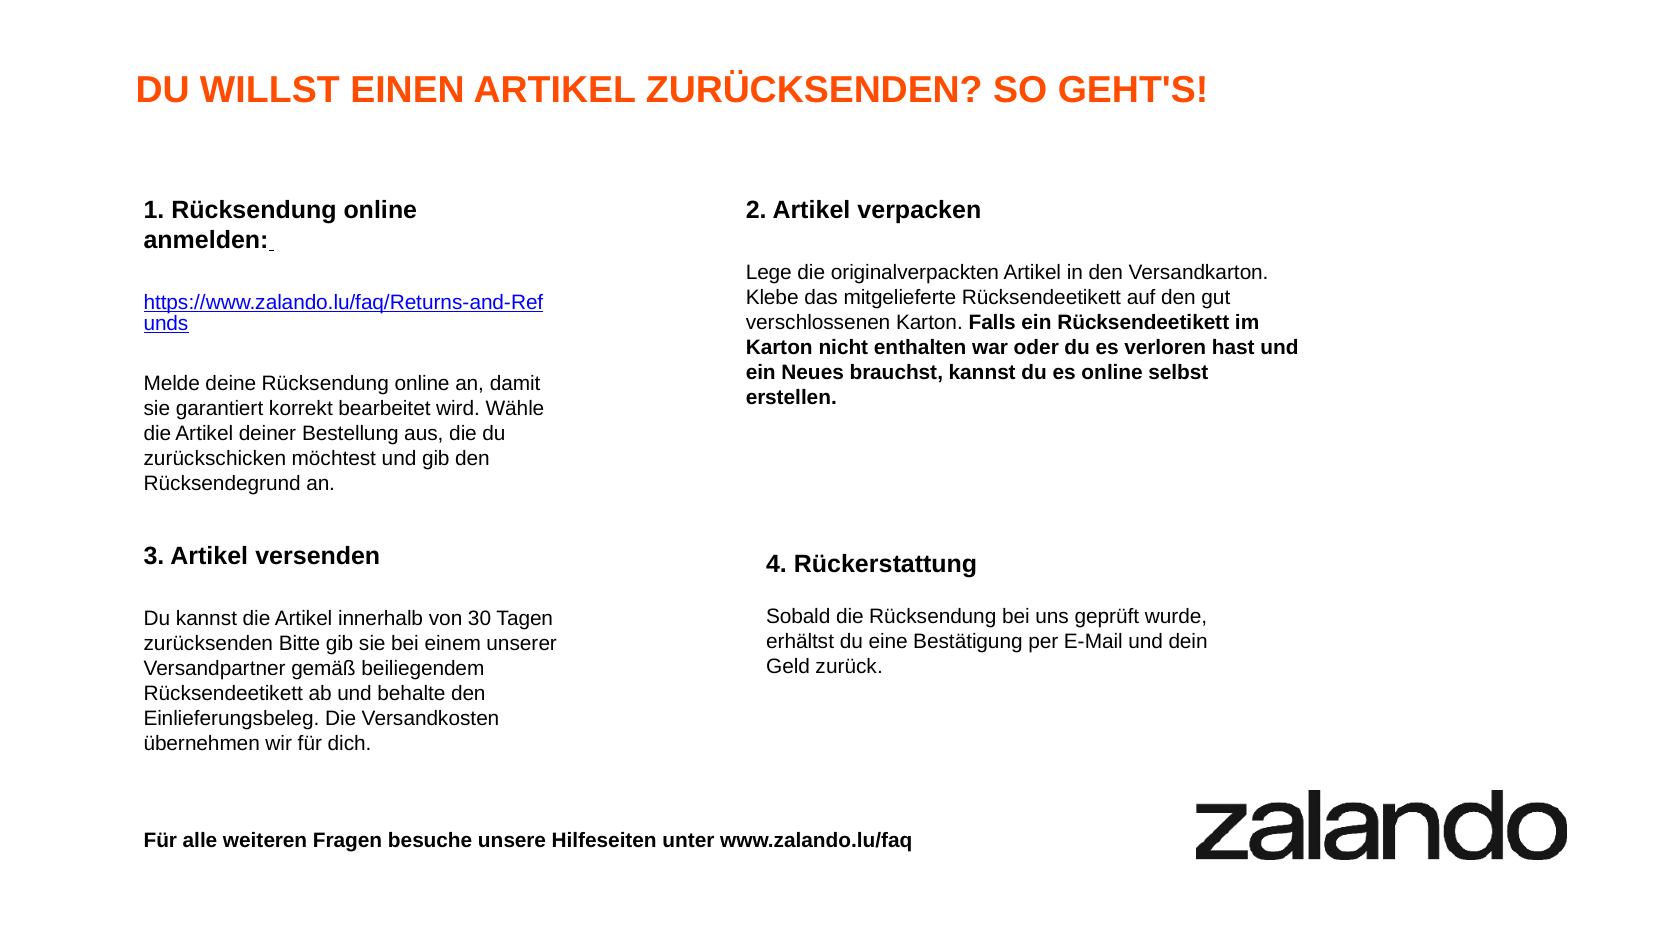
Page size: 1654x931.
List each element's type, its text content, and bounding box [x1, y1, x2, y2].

text_box 3. Artikel versenden Du kannst die Artikel innerhalb von 30 Tagen zurücksenden Bitte gib sie bei einem unserer Versandpartner gemäß beiliegendem Rücksendeetikett ab und behalte den Einlieferungsbeleg. Die Versandkosten übernehmen wir für dich. [128, 532, 589, 763]
text_box Für alle weiteren Fragen besuche unsere Hilfeseiten unter www.zalando.lu/faq [128, 819, 1644, 931]
text_box 4. Rückerstattung Sobald die Rücksendung bei uns geprüft wurde, erhältst du eine Bestätigung per E-Mail und dein Geld zurück. [750, 532, 1243, 693]
text_box DU WILLST EINEN ARTIKEL ZURÜCKSENDEN? SO GEHT'S! [120, 57, 1533, 154]
text_box 1. Rücksendung online anmelden: https://www.zalando.lu/faq/Returns-and-Refunds Melde deine Rücksendung online an, damit sie garantiert korrekt bearbeitet wird. Wähle die Artikel deiner Bestellung aus, die du zurückschicken möchtest und gib den Rücksendegrund an. [128, 186, 564, 532]
picture [1196, 790, 1568, 861]
text_box 2. Artikel verpacken Lege die originalverpackten Artikel in den Versandkarton. Klebe das mitgelieferte Rücksendeetikett auf den gut verschlossenen Karton. Falls ein Rücksendeetikett im Karton nicht enthalten war oder du es verloren hast und ein Neues brauchst, kannst du es online selbst erstellen. [731, 186, 1317, 547]
